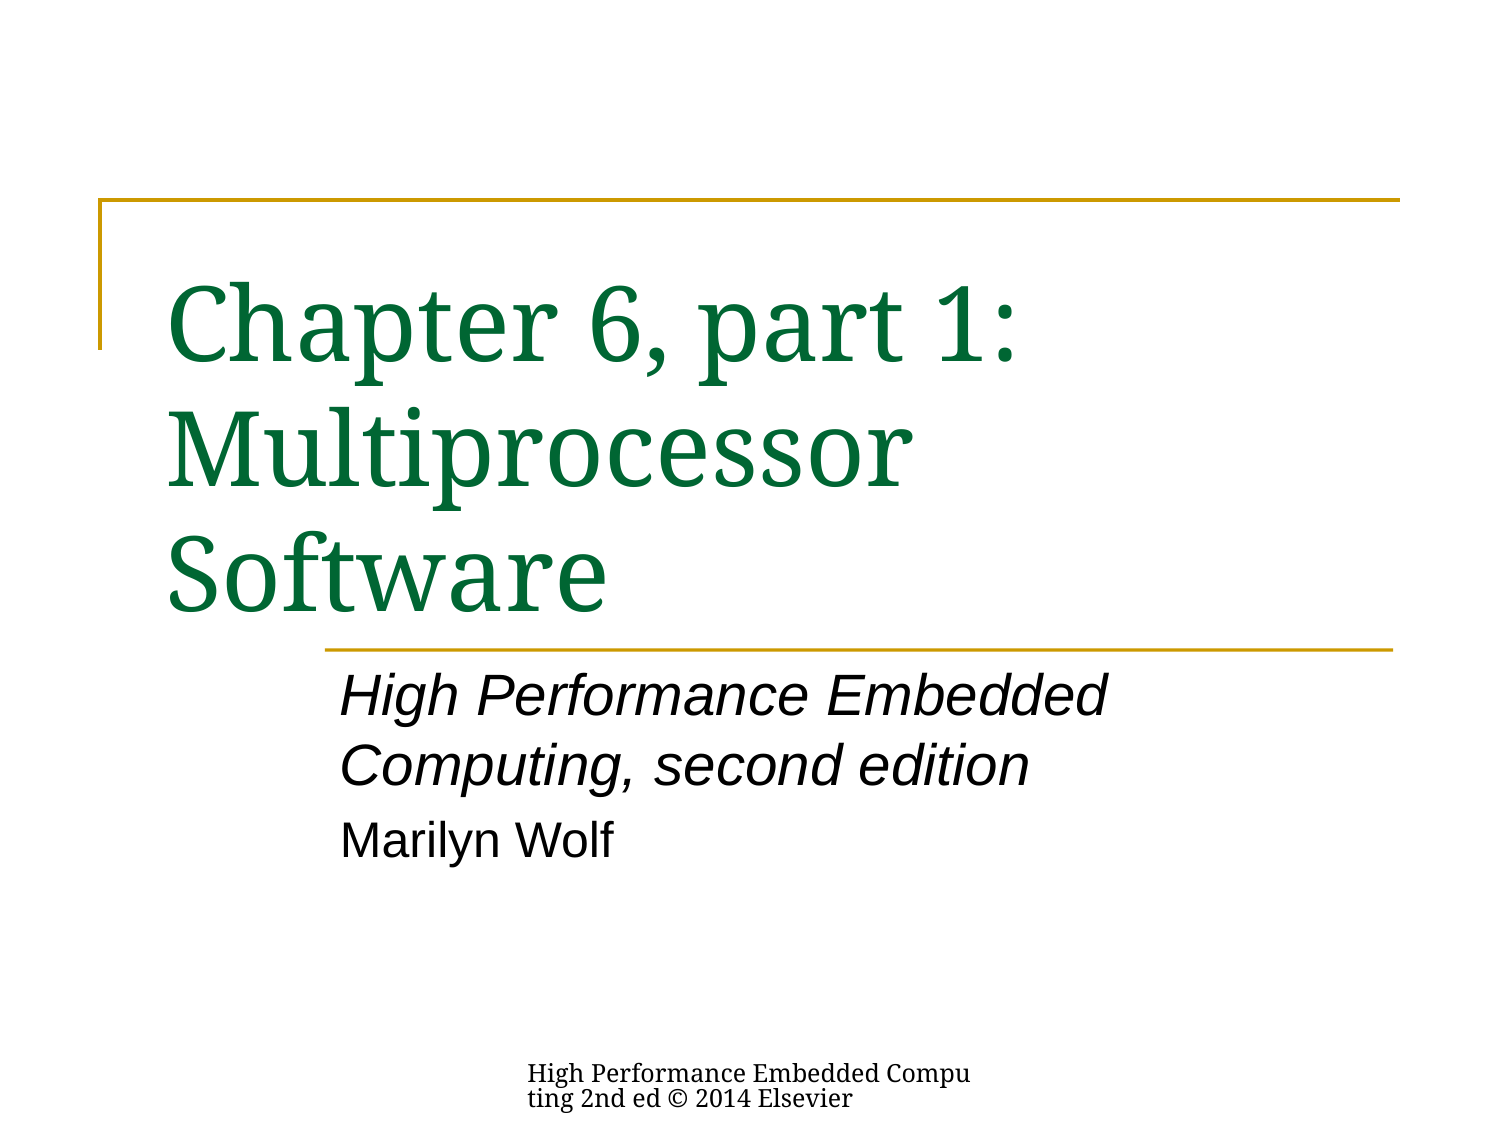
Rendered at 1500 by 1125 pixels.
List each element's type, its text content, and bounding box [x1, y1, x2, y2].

title Chapter 6, part 1: Multiprocessor Software [150, 249, 1401, 538]
footer High Performance Embedded Computing 2nd ed © 2014 Elsevier [512, 1024, 988, 1100]
subtitle High Performance Embedded Computing, second edition Marilyn Wolf [324, 650, 1400, 938]
